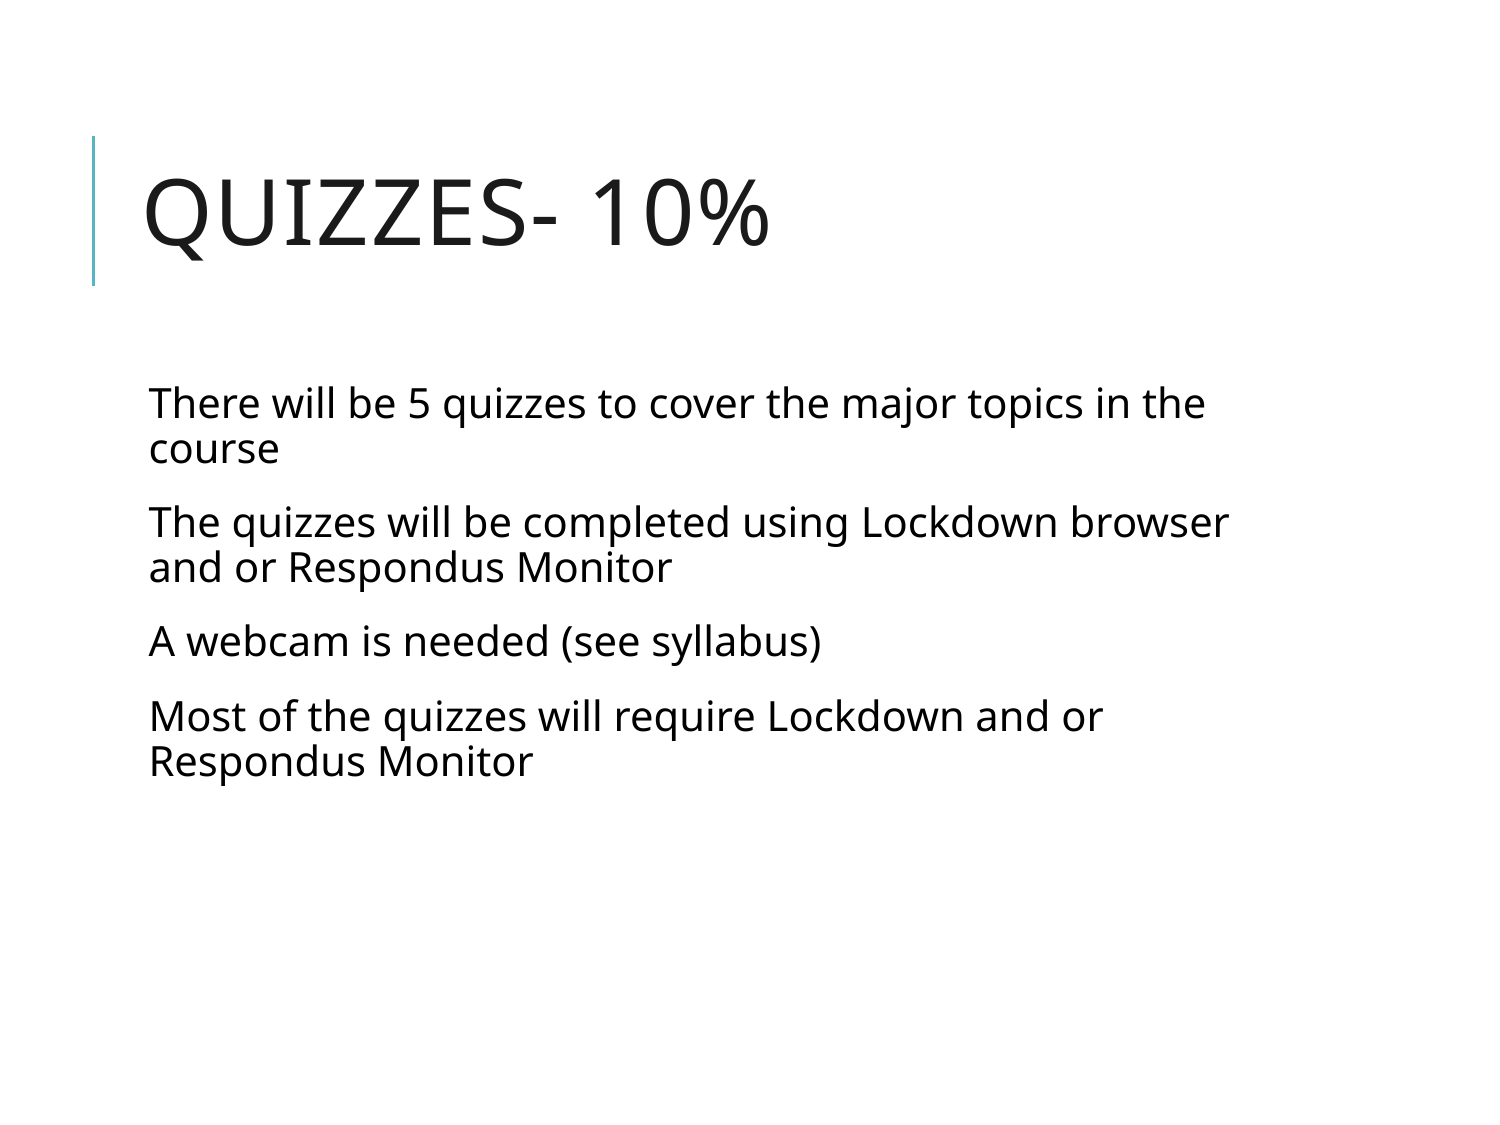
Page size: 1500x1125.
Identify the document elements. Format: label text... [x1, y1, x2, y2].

title Quizzes- 10% [126, 96, 1322, 342]
list There will be 5 quizzes to cover the major topics in the course The quizzes will be completed using Lockdown browser and or Respondus Monitor A webcam is needed (see syllabus) Most of the quizzes will require Lockdown and or Respondus Monitor [126, 375, 1322, 1035]
